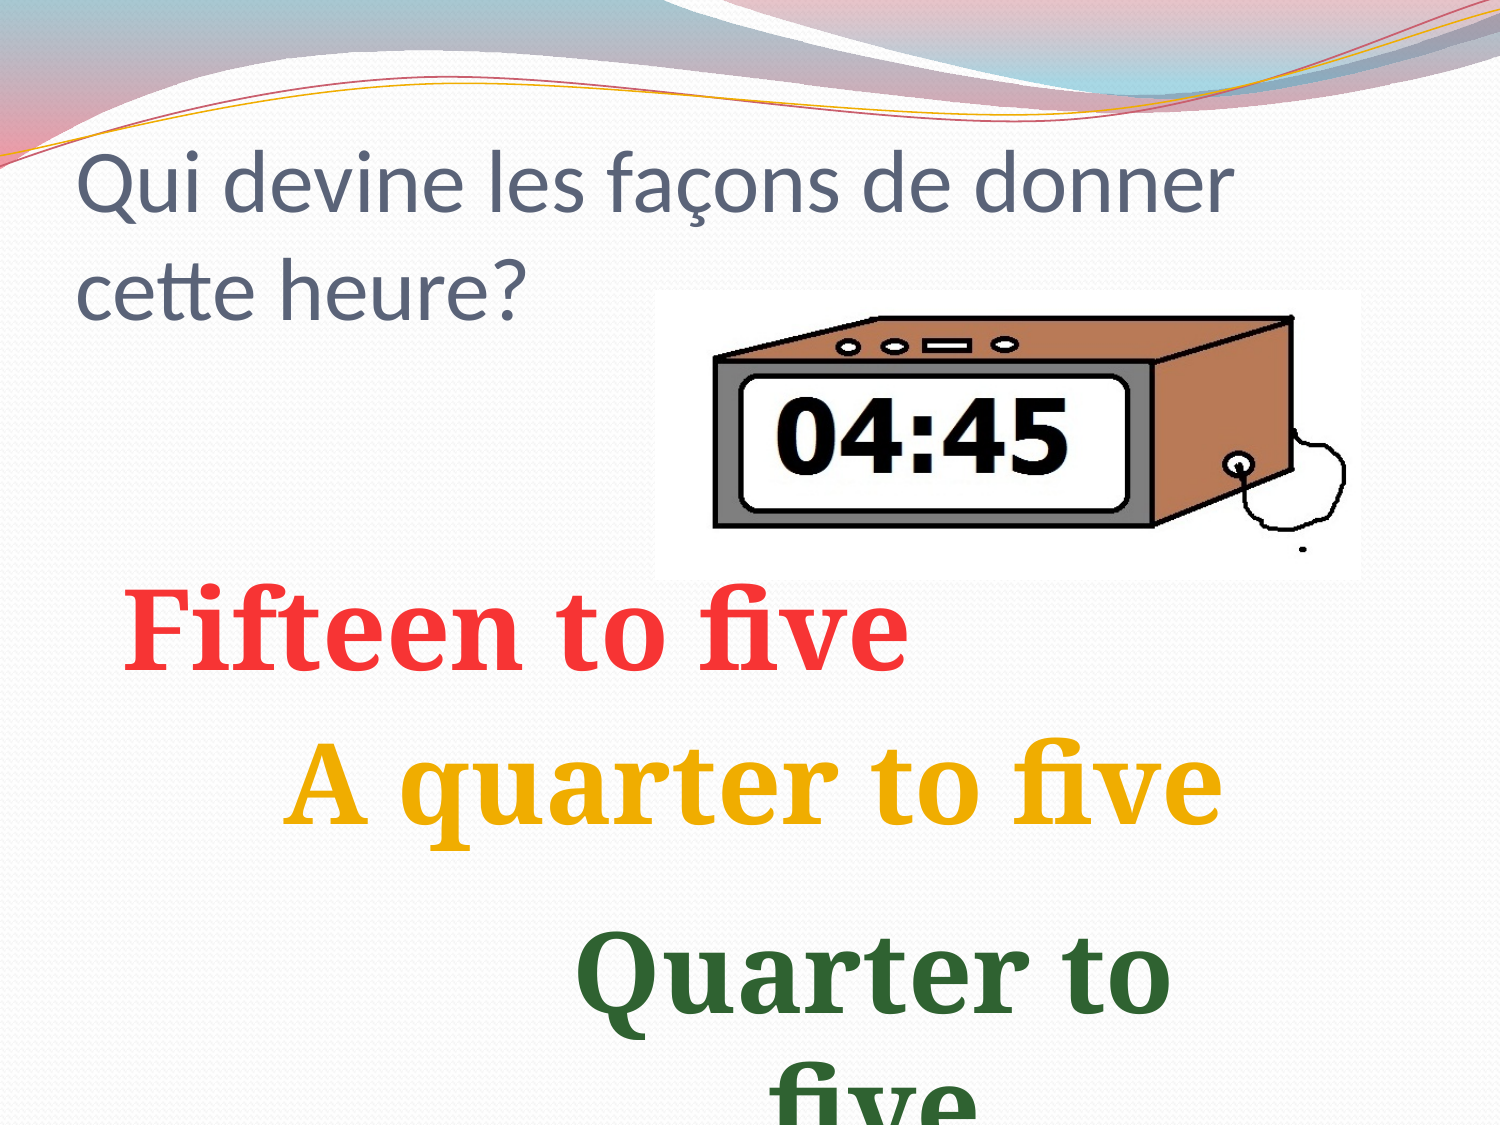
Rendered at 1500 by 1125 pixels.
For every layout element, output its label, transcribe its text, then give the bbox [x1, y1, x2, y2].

title Qui devine les façons de donner cette heure? [75, 115, 1425, 339]
text_box Quarter to five [442, 893, 1306, 1125]
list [655, 290, 1362, 581]
text_box Fifteen to five [107, 550, 928, 701]
text_box A quarter to five [268, 704, 1242, 855]
